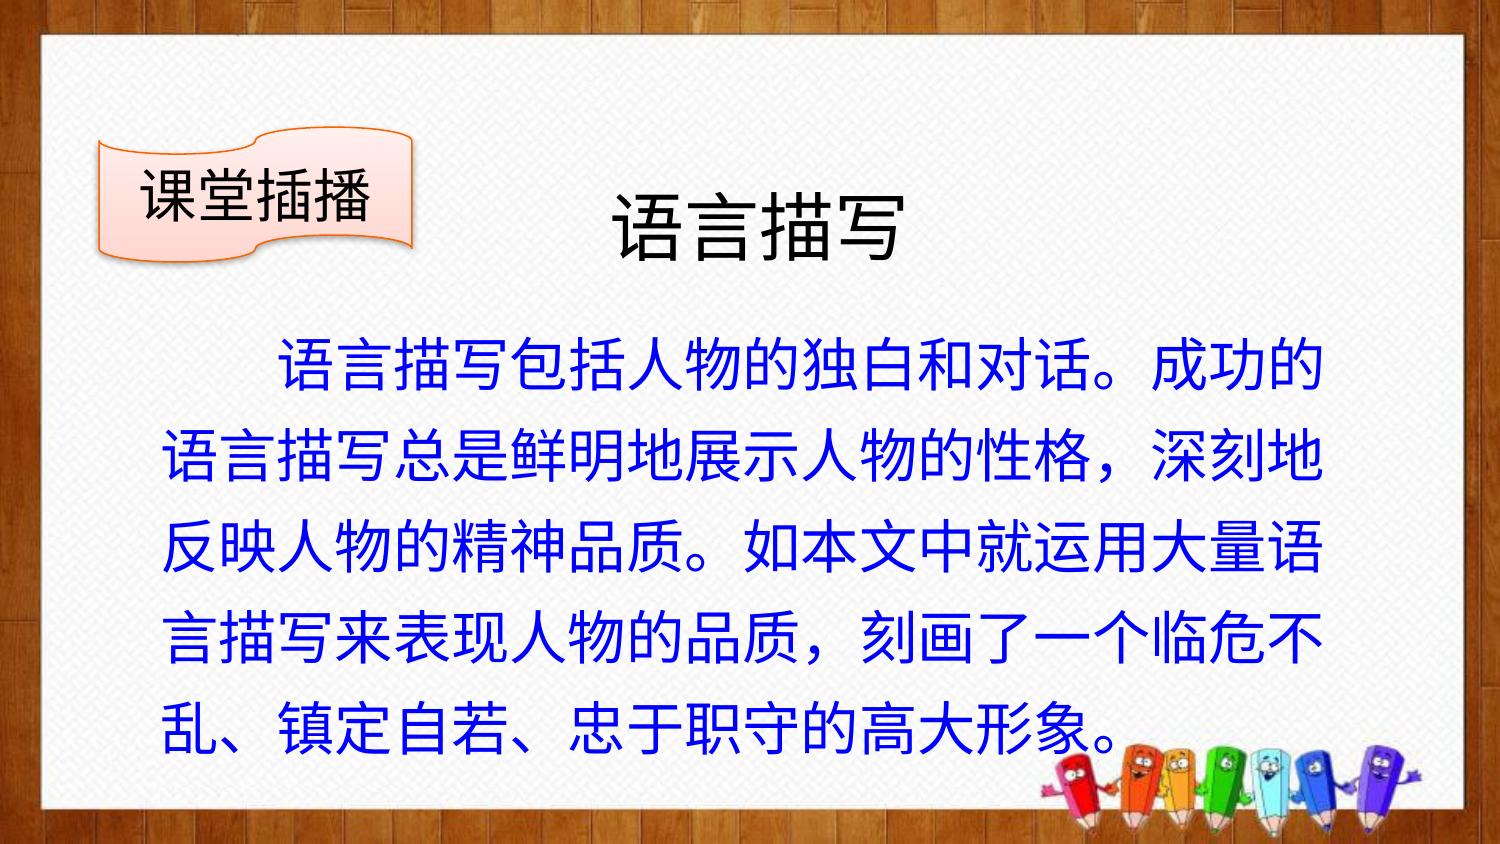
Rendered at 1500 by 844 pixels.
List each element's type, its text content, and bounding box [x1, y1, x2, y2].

text_box 语言描写包括人物的独白和对话。成功的语言描写总是鲜明地展示人物的性格，深刻地反映人物的精神品质。如本文中就运用大量语言描写来表现人物的品质，刻画了一个临危不乱、镇定自若、忠于职守的高大形象。 [145, 299, 1355, 770]
text_box 语言描写 [594, 173, 947, 278]
text_box 课堂插播 [98, 126, 413, 263]
picture [0, 0, 1500, 844]
